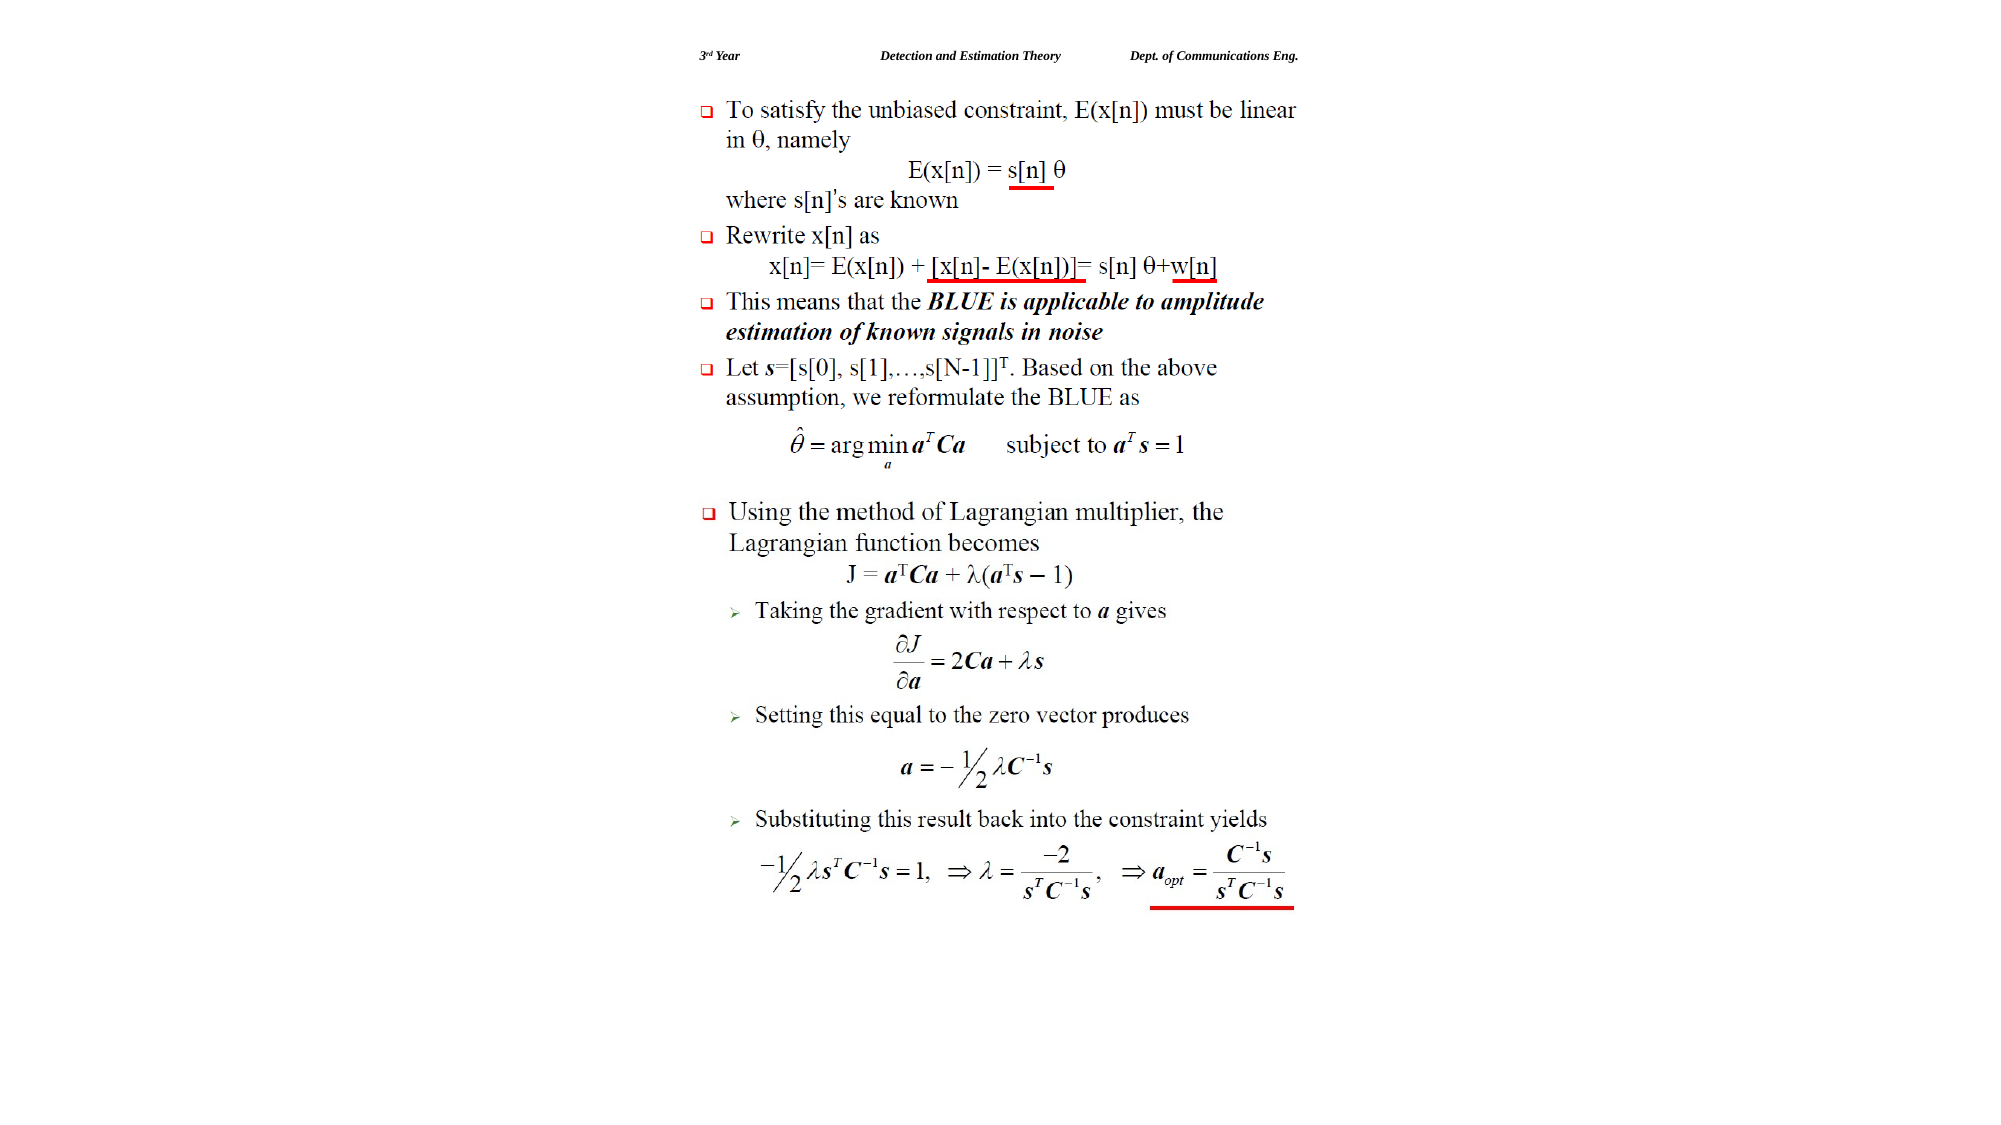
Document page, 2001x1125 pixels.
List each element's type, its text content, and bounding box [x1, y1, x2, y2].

text_box [698, 498, 1302, 915]
text_box Detection and Estimation Theory [878, 45, 1065, 63]
text_box 3rd Year [698, 45, 745, 63]
text_box Dept. of Communications Eng. [1128, 45, 1302, 63]
text_box [698, 96, 1303, 477]
